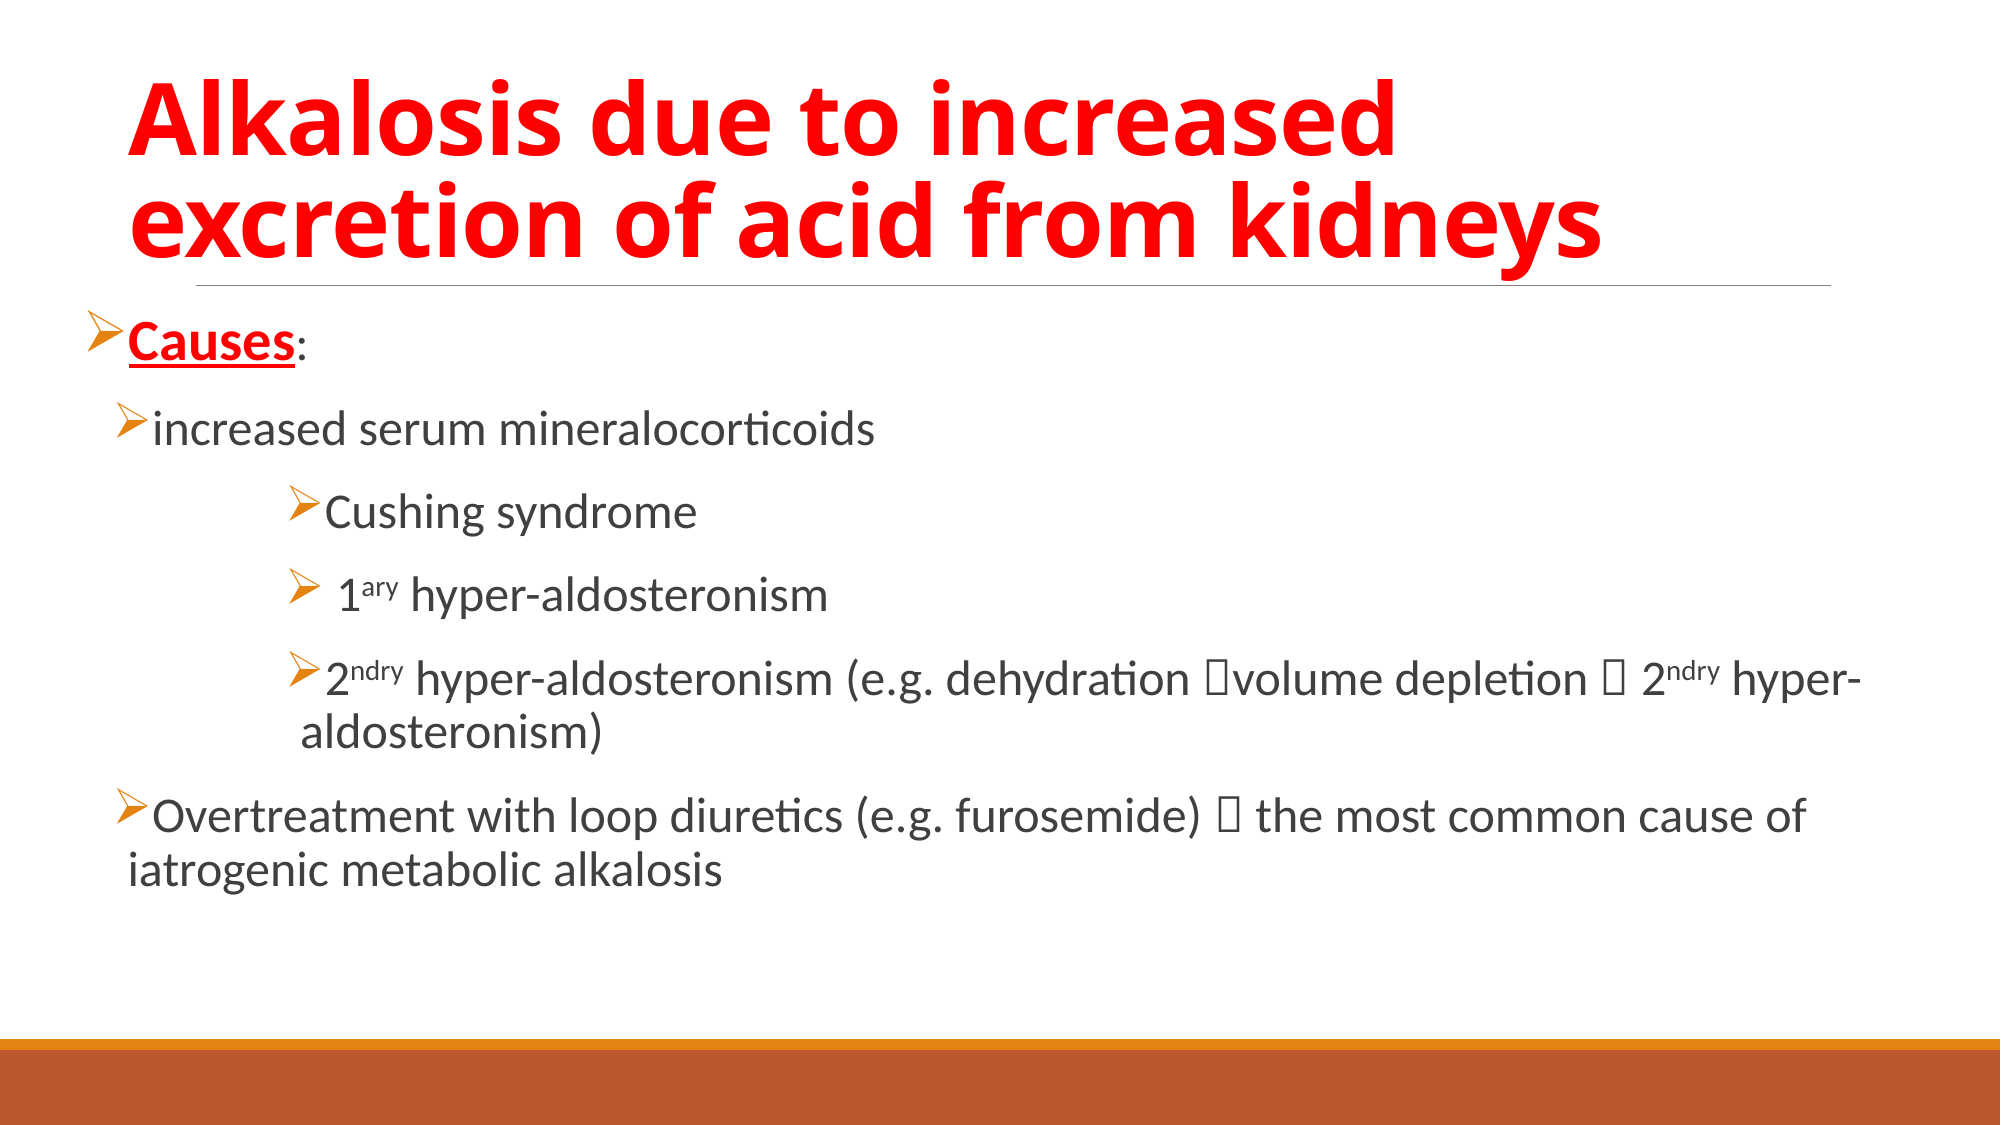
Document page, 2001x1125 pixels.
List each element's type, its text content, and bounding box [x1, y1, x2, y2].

title Alkalosis due to increased excretion of acid from kidneys [113, 47, 1830, 285]
list Causes: increased serum mineralocorticoids Cushing syndrome 1ary hyper-aldosteronism 2ndry hyper-aldosteronism (e.g. dehydration volume depletion  2ndry hyper-aldosteronism) Overtreatment with loop diuretics (e.g. furosemide)  the most common cause of iatrogenic metabolic alkalosis [82, 302, 2000, 964]
